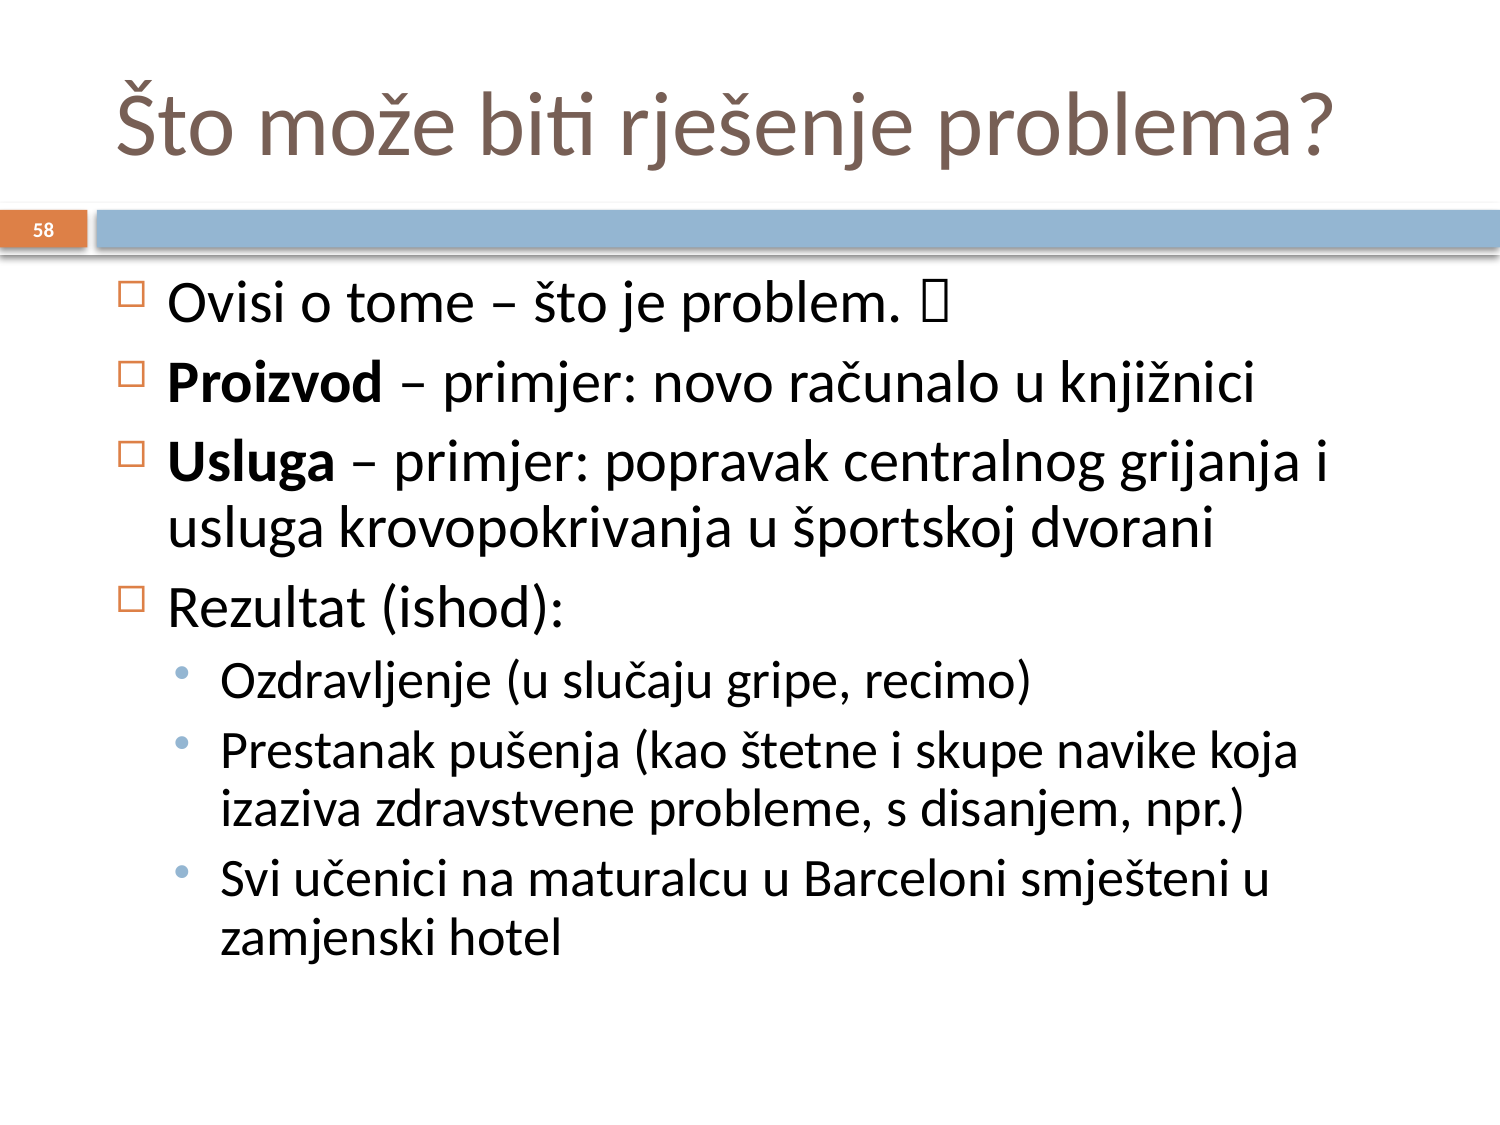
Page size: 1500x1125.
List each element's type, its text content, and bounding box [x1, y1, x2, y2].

slide_number 58 [0, 208, 88, 249]
title Što može biti rješenje problema? [100, 37, 1439, 201]
list Ovisi o tome – što je problem.  Proizvod – primjer: novo računalo u knjižnici Usluga – primjer: popravak centralnog grijanja i usluga krovopokrivanja u športskoj dvorani Rezultat (ishod): Ozdravljenje (u slučaju gripe, recimo) Prestanak pušenja (kao štetne i skupe navike koja izaziva zdravstvene probleme, s disanjem, npr.) Svi učenici na maturalcu u Barceloni smješteni u zamjenski hotel [100, 262, 1439, 1001]
